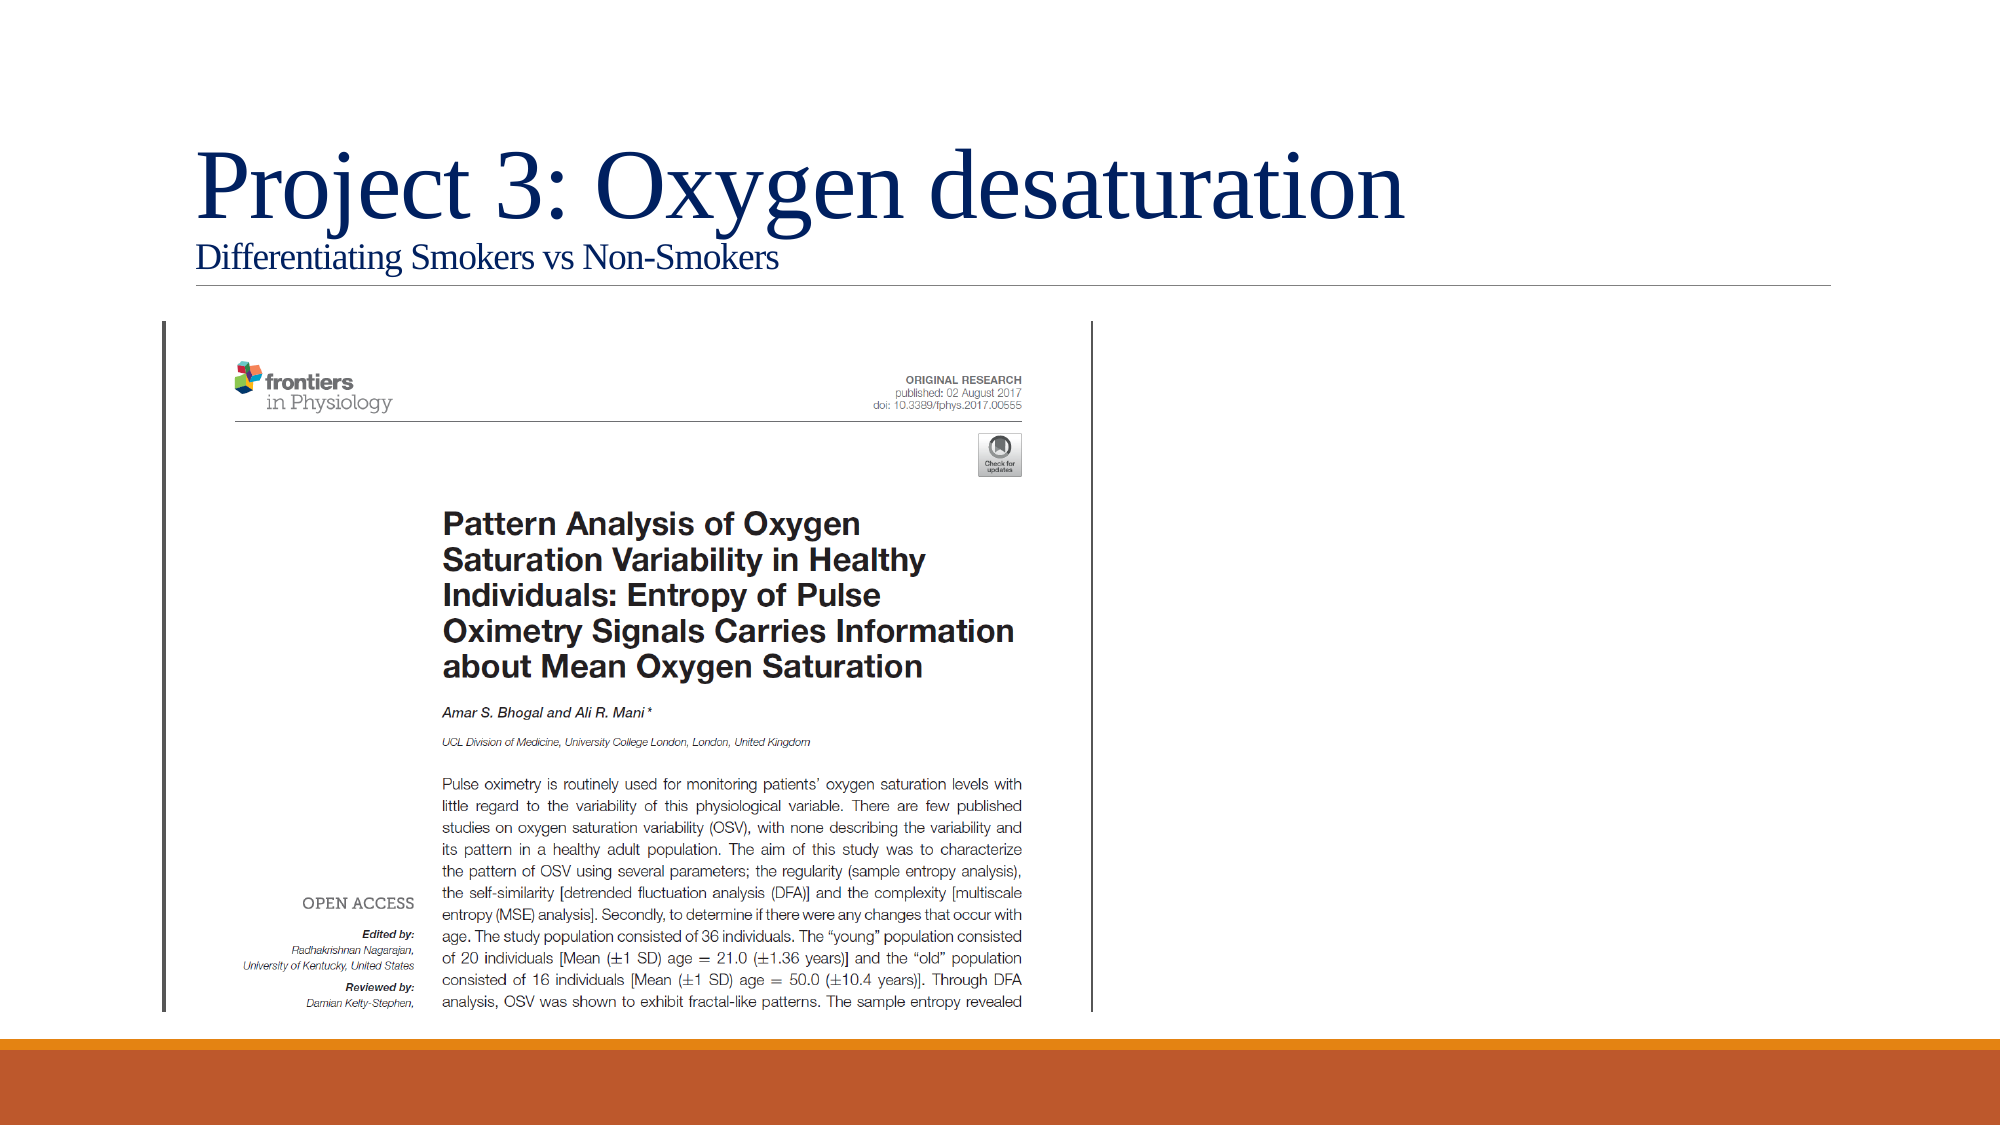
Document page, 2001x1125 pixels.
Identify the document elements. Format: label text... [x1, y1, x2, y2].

text_box [137, 299, 1863, 1046]
picture [161, 321, 1094, 1012]
title Project 3: Oxygen desaturation Differentiating Smokers vs Non-Smokers [180, 47, 1830, 285]
text_box [162, 324, 1888, 1071]
